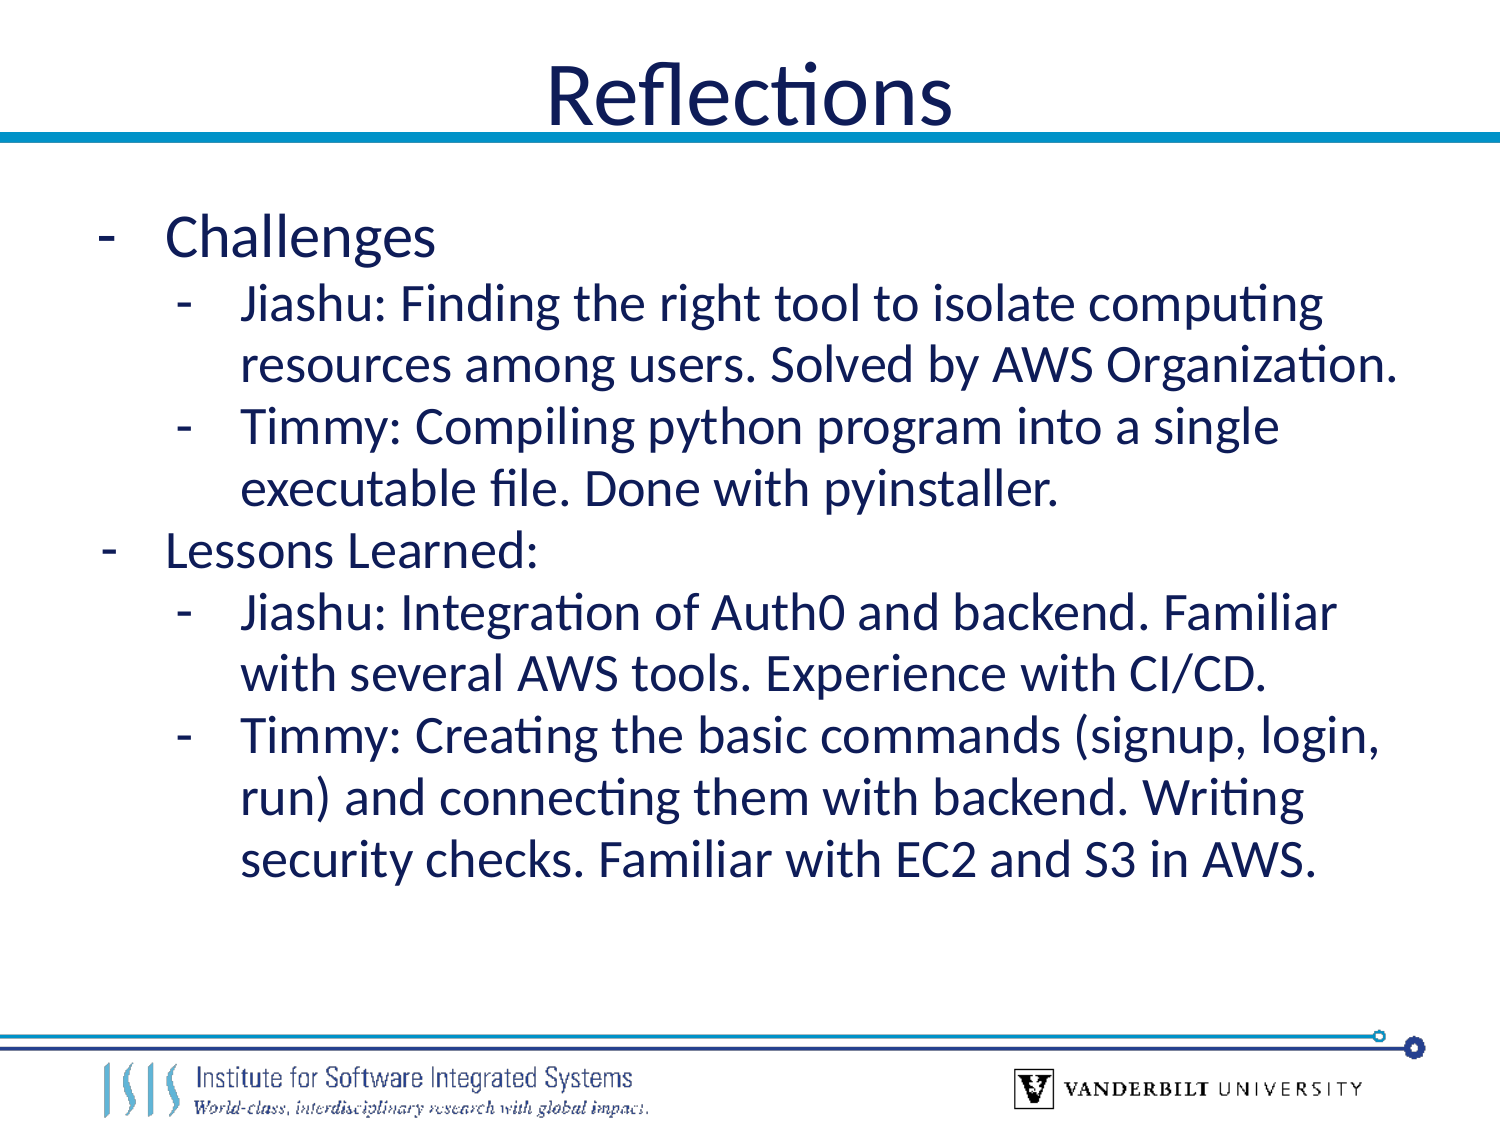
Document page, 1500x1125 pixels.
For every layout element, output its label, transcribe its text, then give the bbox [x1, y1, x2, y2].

title Reflections [75, 26, 1425, 152]
picture [0, 143, 1500, 1119]
list Challenges Jiashu: Finding the right tool to isolate computing resources among users. Solved by AWS Organization. Timmy: Compiling python program into a single executable file. Done with pyinstaller. Lessons Learned: Jiashu: Integration of Auth0 and backend. Familiar with several AWS tools. Experience with CI/CD. Timmy: Creating the basic commands (signup, login, run) and connecting them with backend. Writing security checks. Familiar with EC2 and S3 in AWS. [75, 193, 1425, 936]
